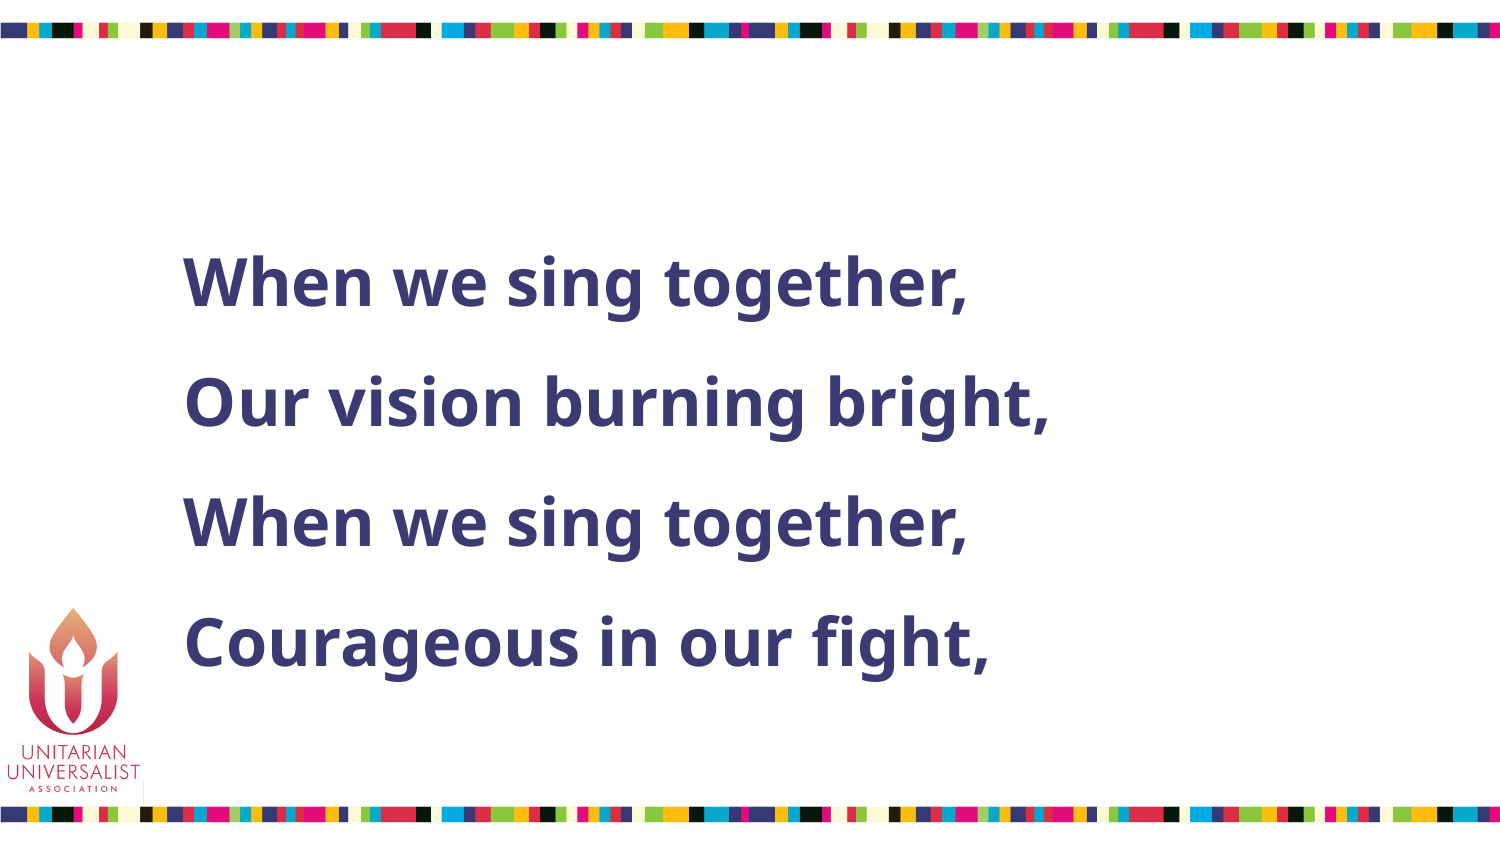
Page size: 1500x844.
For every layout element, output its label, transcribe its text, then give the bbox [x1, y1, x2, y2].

picture [0, 600, 1500, 824]
picture [0, 22, 1500, 40]
text_box When we sing together, Our vision burning bright, When we sing together, Courageous in our fight, [168, 184, 1421, 695]
